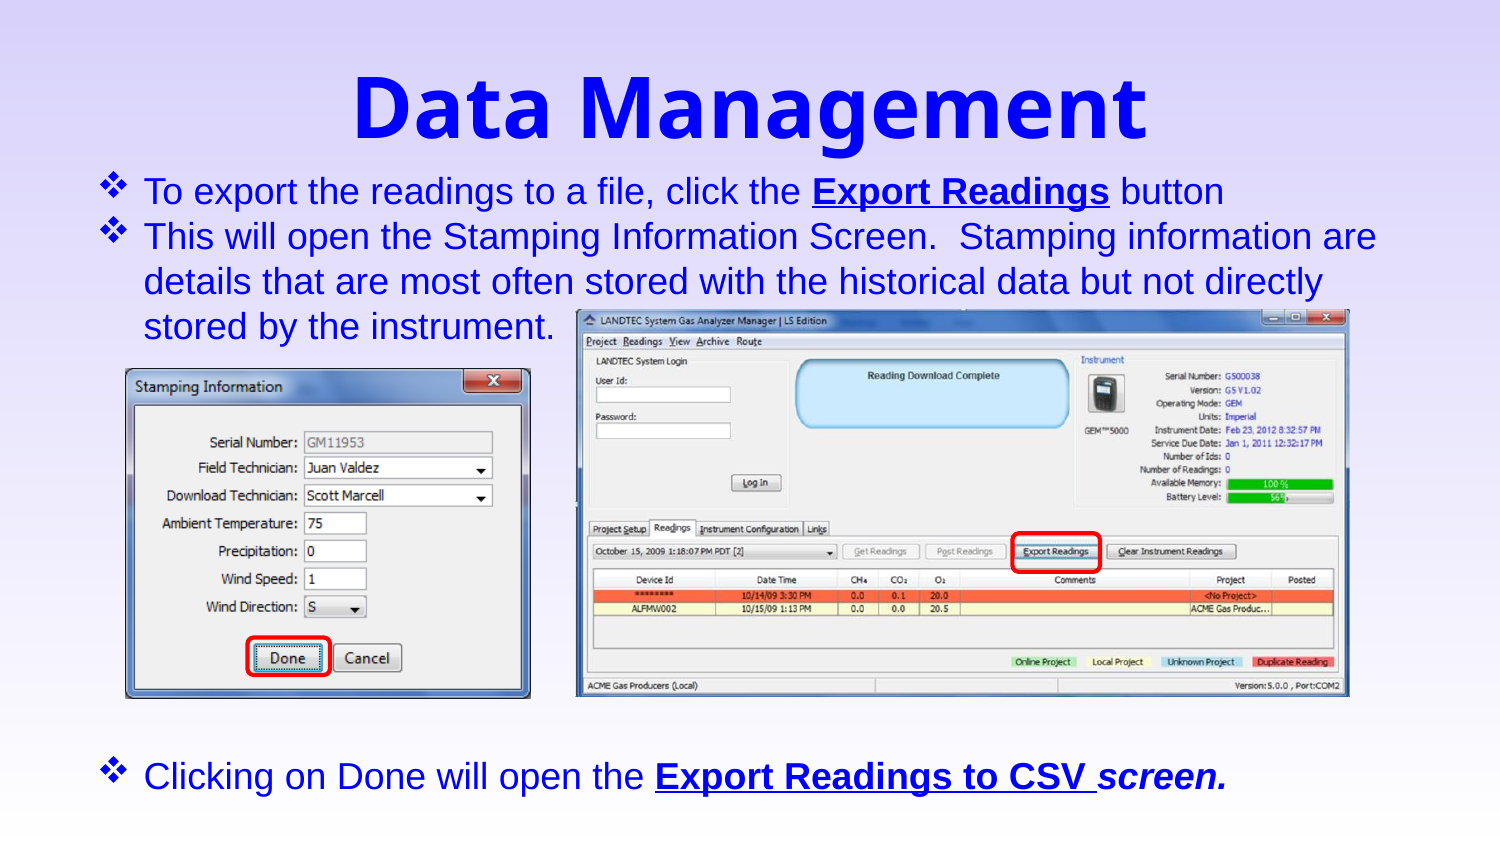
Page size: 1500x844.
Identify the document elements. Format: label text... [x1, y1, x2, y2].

picture [124, 367, 532, 699]
text_box To export the readings to a file, click the Export Readings button This will open the Stamping Information Screen. Stamping information are details that are most often stored with the historical data but not directly stored by the instrument. Clicking on Done will open the Export Readings to CSV screen. [82, 159, 1450, 805]
picture [574, 309, 1351, 698]
title Data Management [75, 33, 1425, 175]
